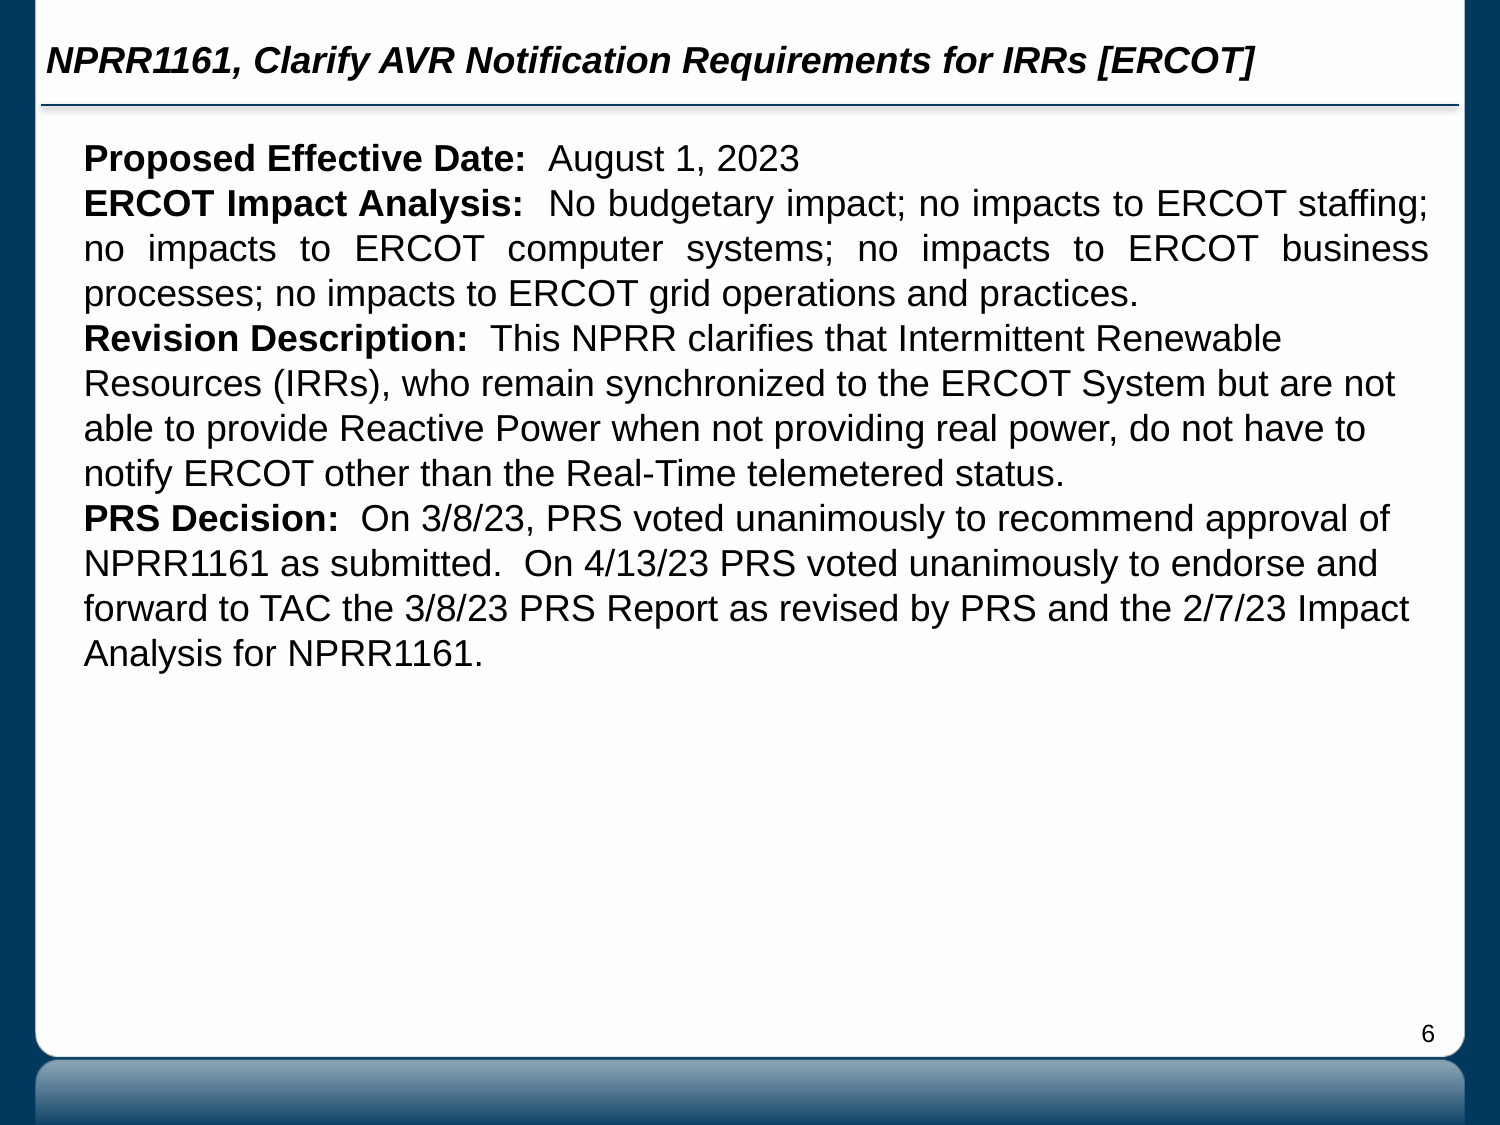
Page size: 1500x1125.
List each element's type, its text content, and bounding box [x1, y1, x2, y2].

picture [35, 0, 1465, 1125]
title NPRR1161, Clarify AVR Notification Requirements for IRRs [ERCOT] [31, 20, 1464, 97]
text_box Proposed Effective Date: August 1, 2023 ERCOT Impact Analysis: No budgetary impact; no impacts to ERCOT staffing; no impacts to ERCOT computer systems; no impacts to ERCOT business processes; no impacts to ERCOT grid operations and practices. Revision Description: This NPRR clarifies that Intermittent Renewable Resources (IRRs), who remain synchronized to the ERCOT System but are not able to provide Reactive Power when not providing real power, do not have to notify ERCOT other than the Real-Time telemetered status. PRS Decision: On 3/8/23, PRS voted unanimously to recommend approval of NPRR1161 as submitted. On 4/13/23 PRS voted unanimously to endorse and forward to TAC the 3/8/23 PRS Report as revised by PRS and the 2/7/23 Impact Analysis for NPRR1161. [31, 126, 1444, 682]
